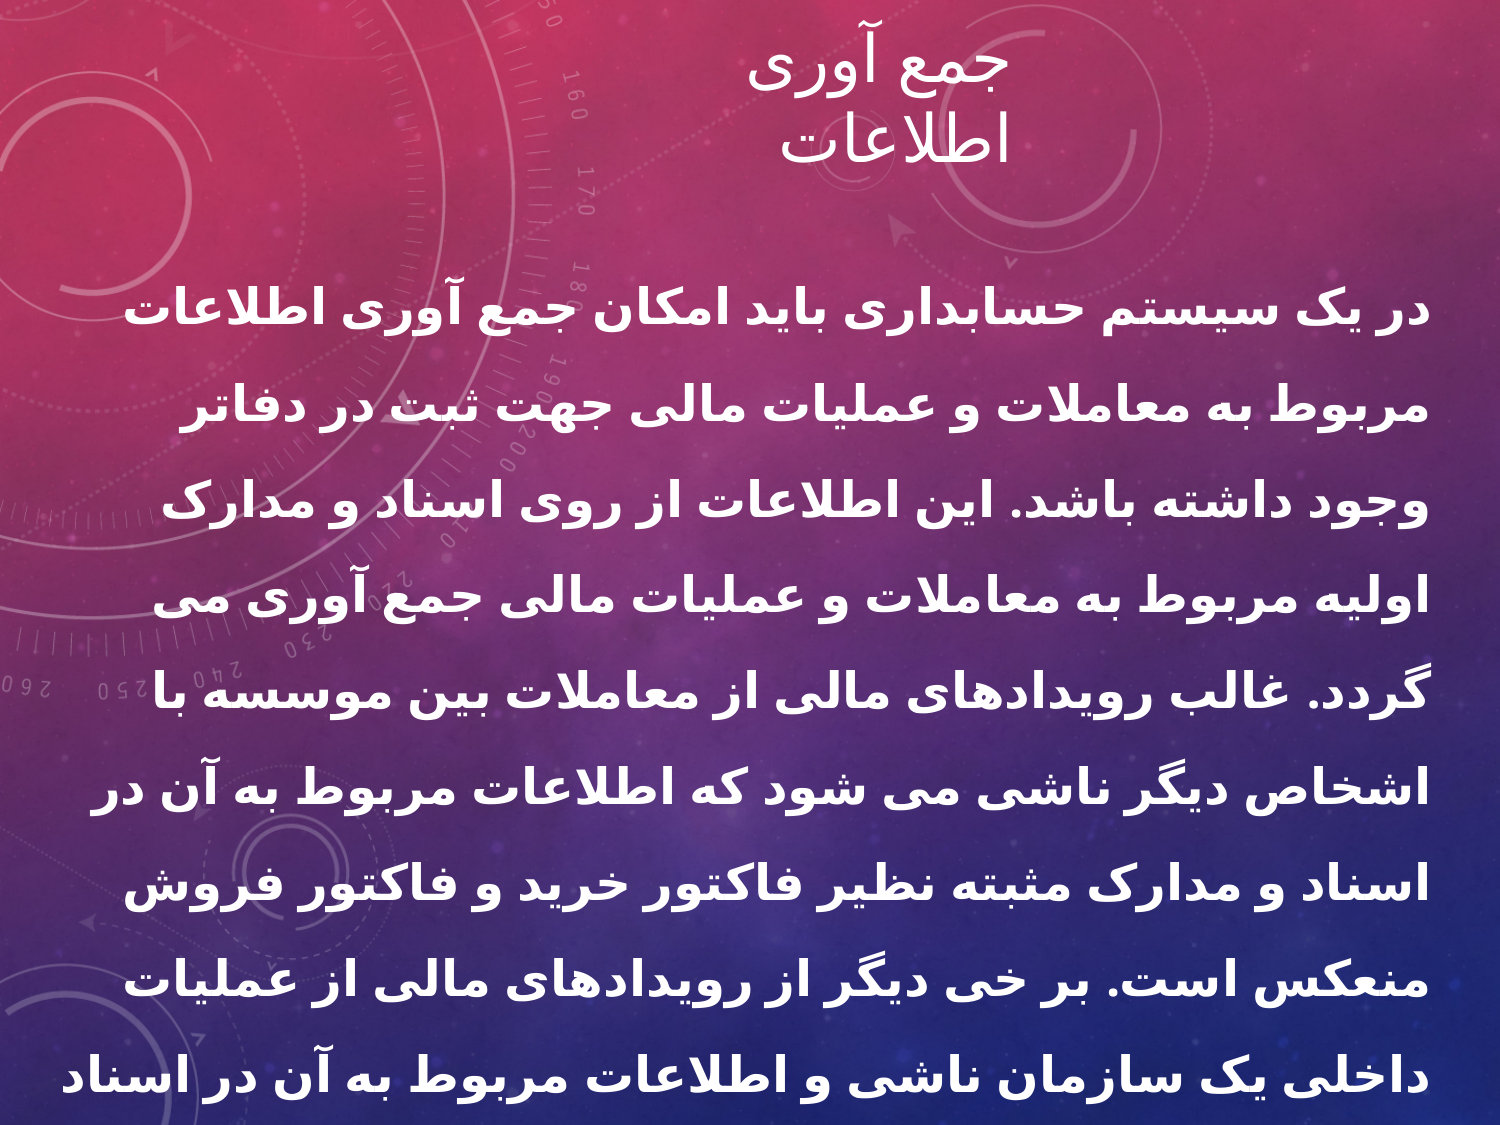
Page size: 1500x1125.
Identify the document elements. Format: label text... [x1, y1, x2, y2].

title جمع آوری اطلاعات [525, 19, 1029, 184]
picture [0, 0, 1500, 1125]
text_box در یک سیستم حسابداری باید امکان جمع آوری اطلاعات مربوط به معاملات و عملیات مالی جهت ثبت در دفاتر وجود داشته باشد. این اطلاعات از روی اسناد و مدارک اولیه مربوط به معاملات و عملیات مالی جمع آوری می گردد. غالب رویدادهای مالی از معاملات بین موسسه با اشخاص دیگر ناشی می شود که اطلاعات مربوط به آن در اسناد و مدارک مثبته نظیر فاکتور خرید و فاکتور فروش منعکس است. بر خی دیگر از رویدادهای مالی از عملیات داخلی یک سازمان ناشی و اطلاعات مربوط به آن در اسناد و مدارک داخلی مانند کاربرگ تحویل کالا از انبار و اسناد مربوط به اصلاح حسابها، درج می شود. [41, 231, 1447, 1125]
